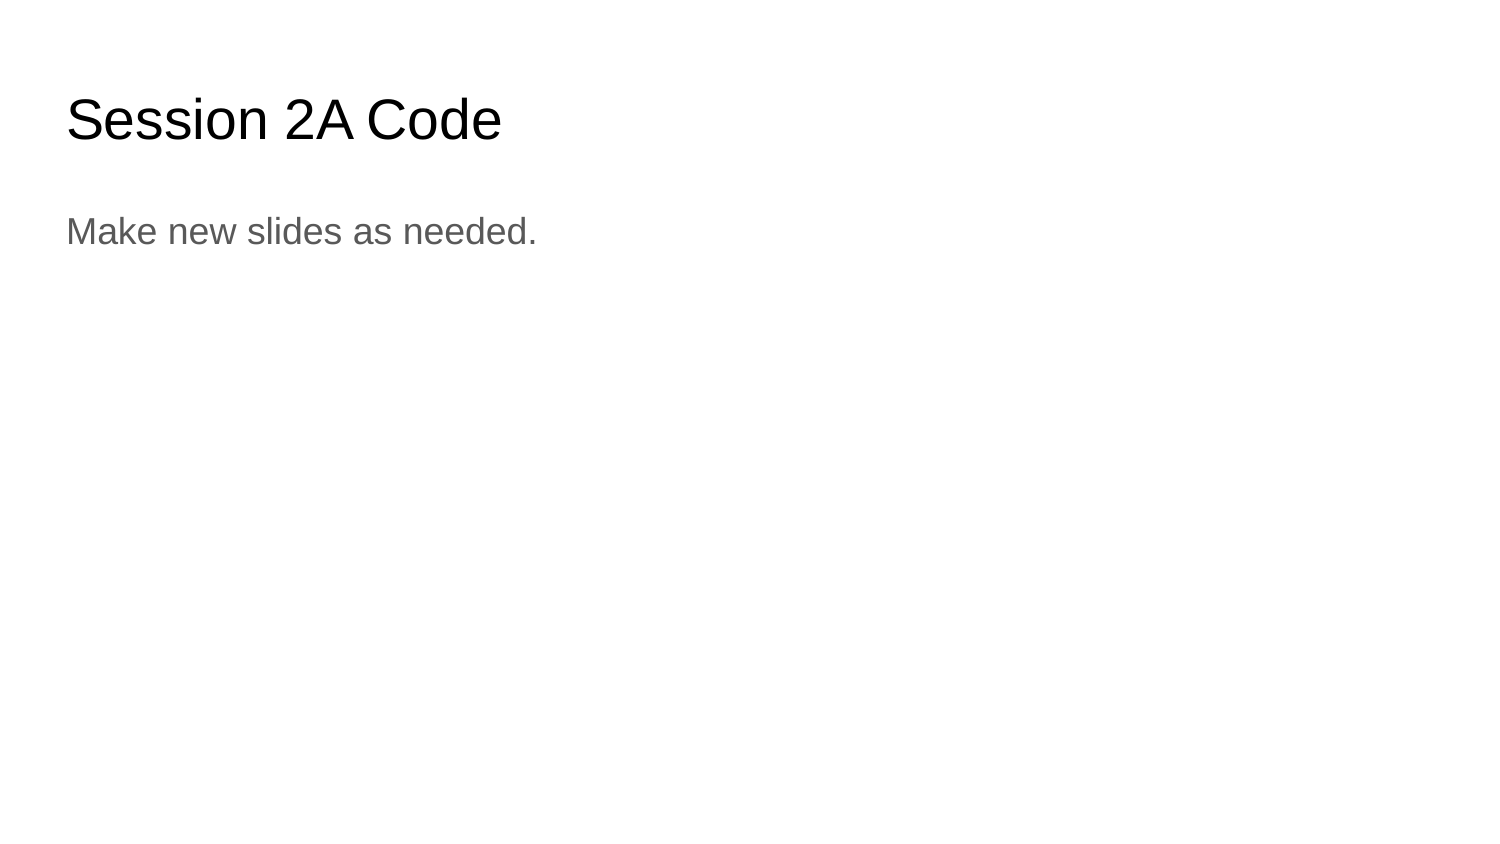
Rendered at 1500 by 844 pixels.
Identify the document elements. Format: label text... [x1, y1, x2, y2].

title Session 2A Code [51, 72, 1449, 167]
list Make new slides as needed. [51, 189, 1449, 750]
